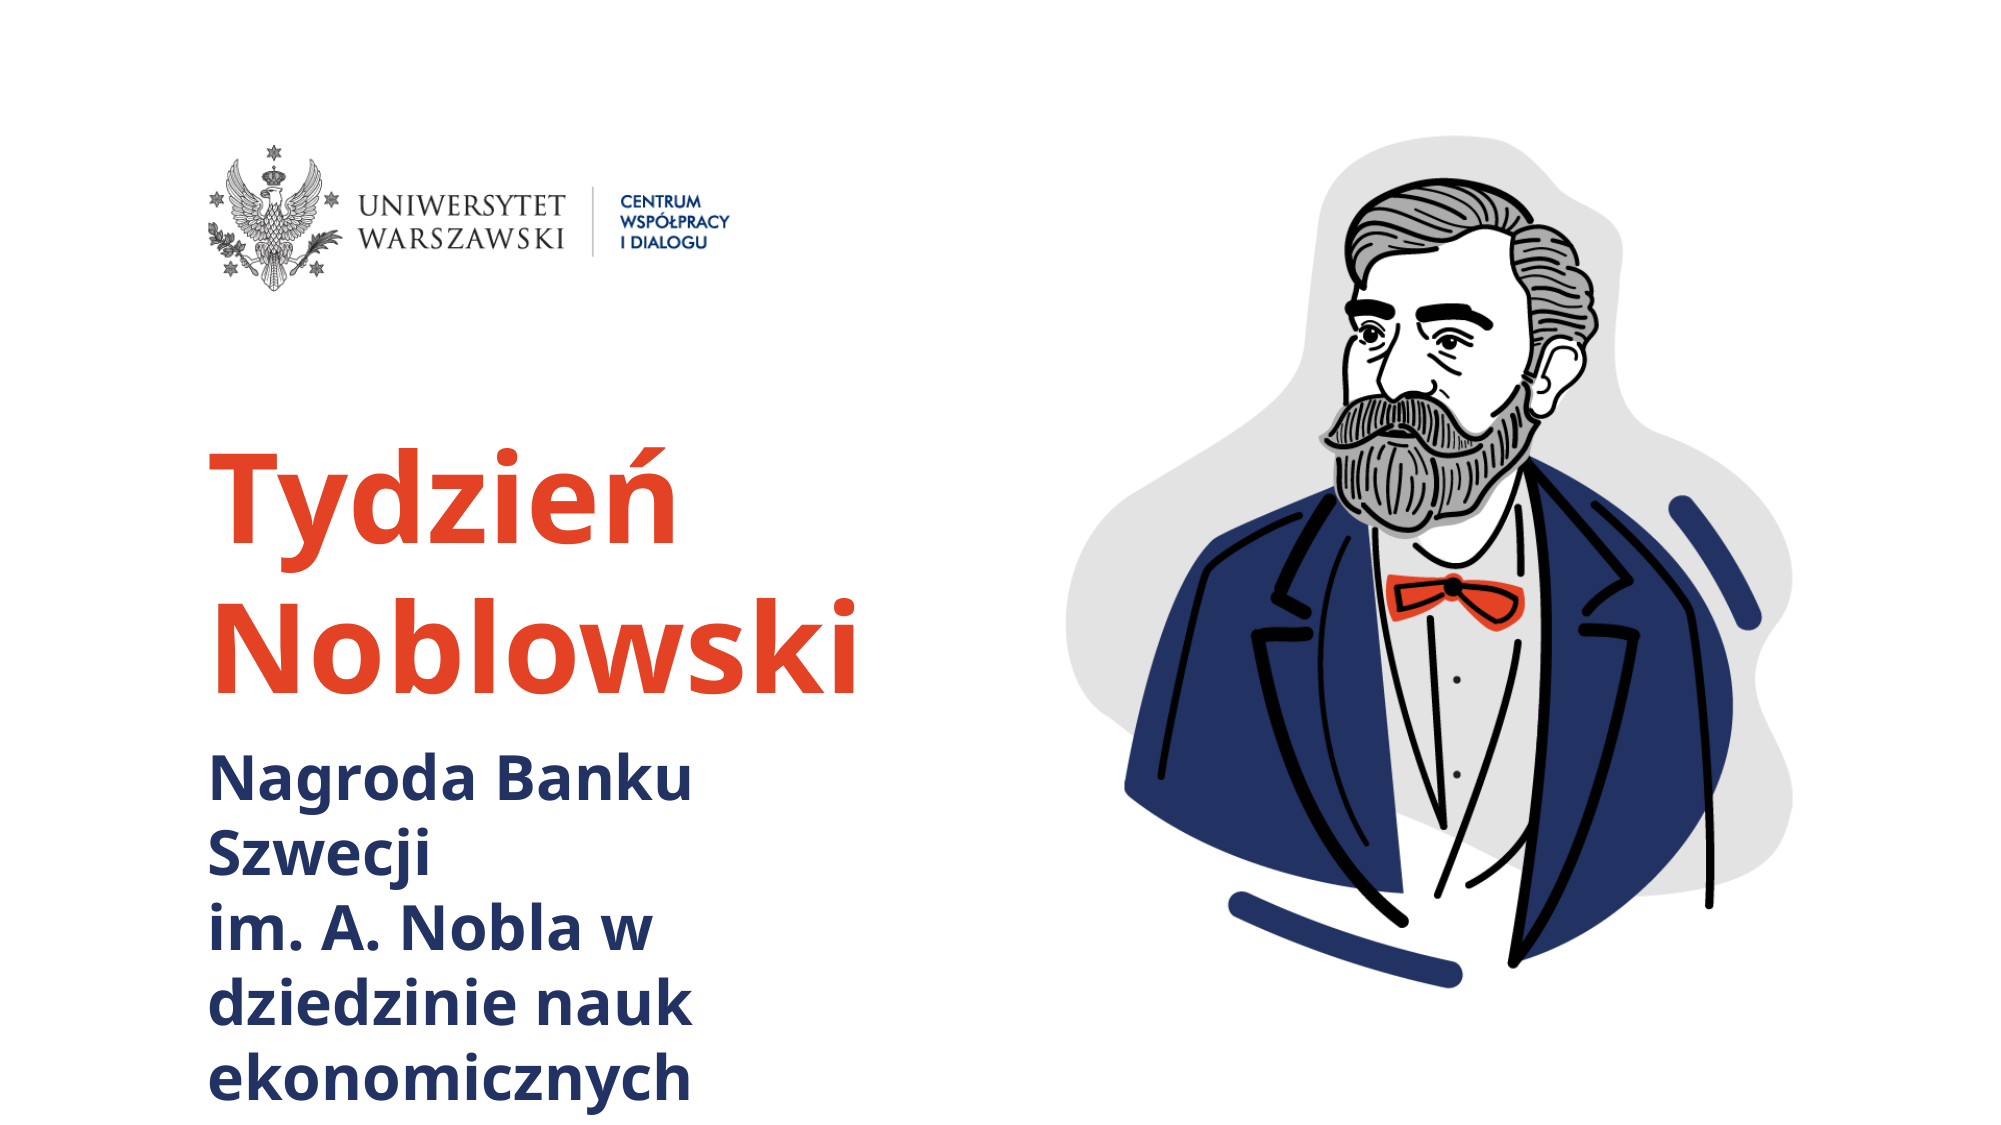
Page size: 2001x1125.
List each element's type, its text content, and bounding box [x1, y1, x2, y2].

picture [0, 0, 2001, 1125]
text_box Nagroda Banku Szwecji im. A. Nobla w dziedzinie nauk ekonomicznych [192, 730, 939, 1120]
text_box Tydzień Noblowski [192, 411, 939, 726]
